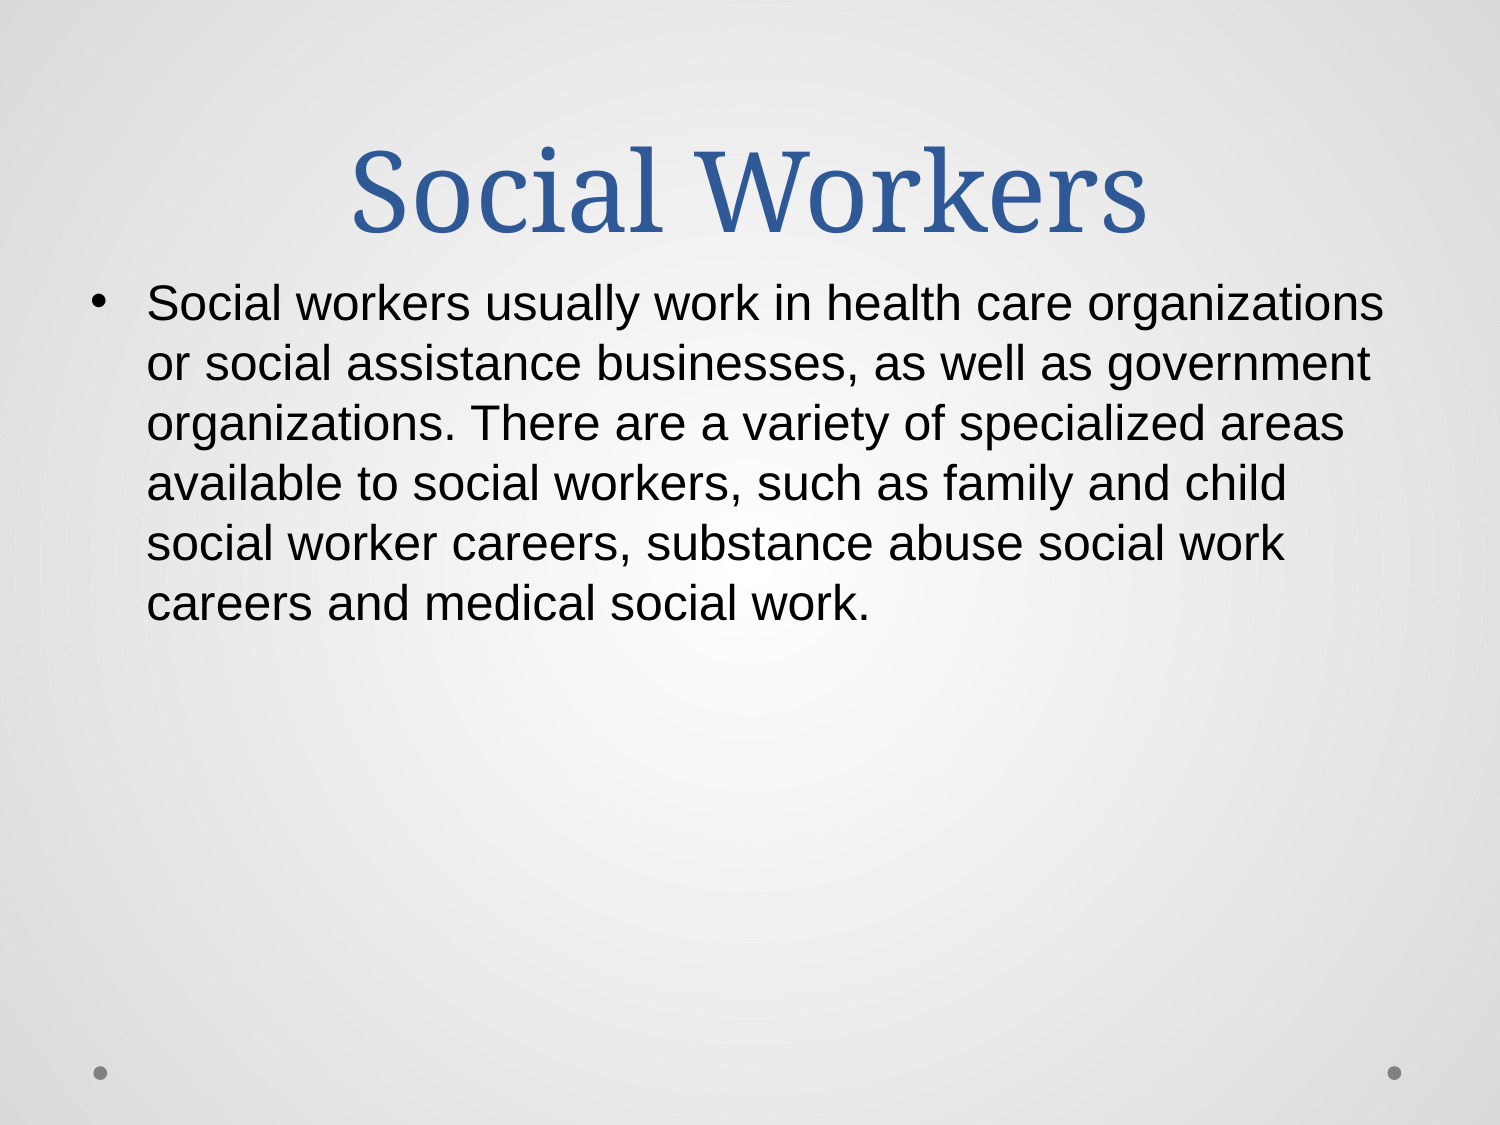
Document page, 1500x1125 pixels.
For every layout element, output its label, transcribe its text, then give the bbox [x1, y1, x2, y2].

list Social workers usually work in health care organizations or social assistance businesses, as well as government organizations. There are a variety of specialized areas available to social workers, such as family and child social worker careers, substance abuse social work careers and medical social work. [75, 262, 1425, 1005]
title Social Workers [75, 0, 1425, 262]
